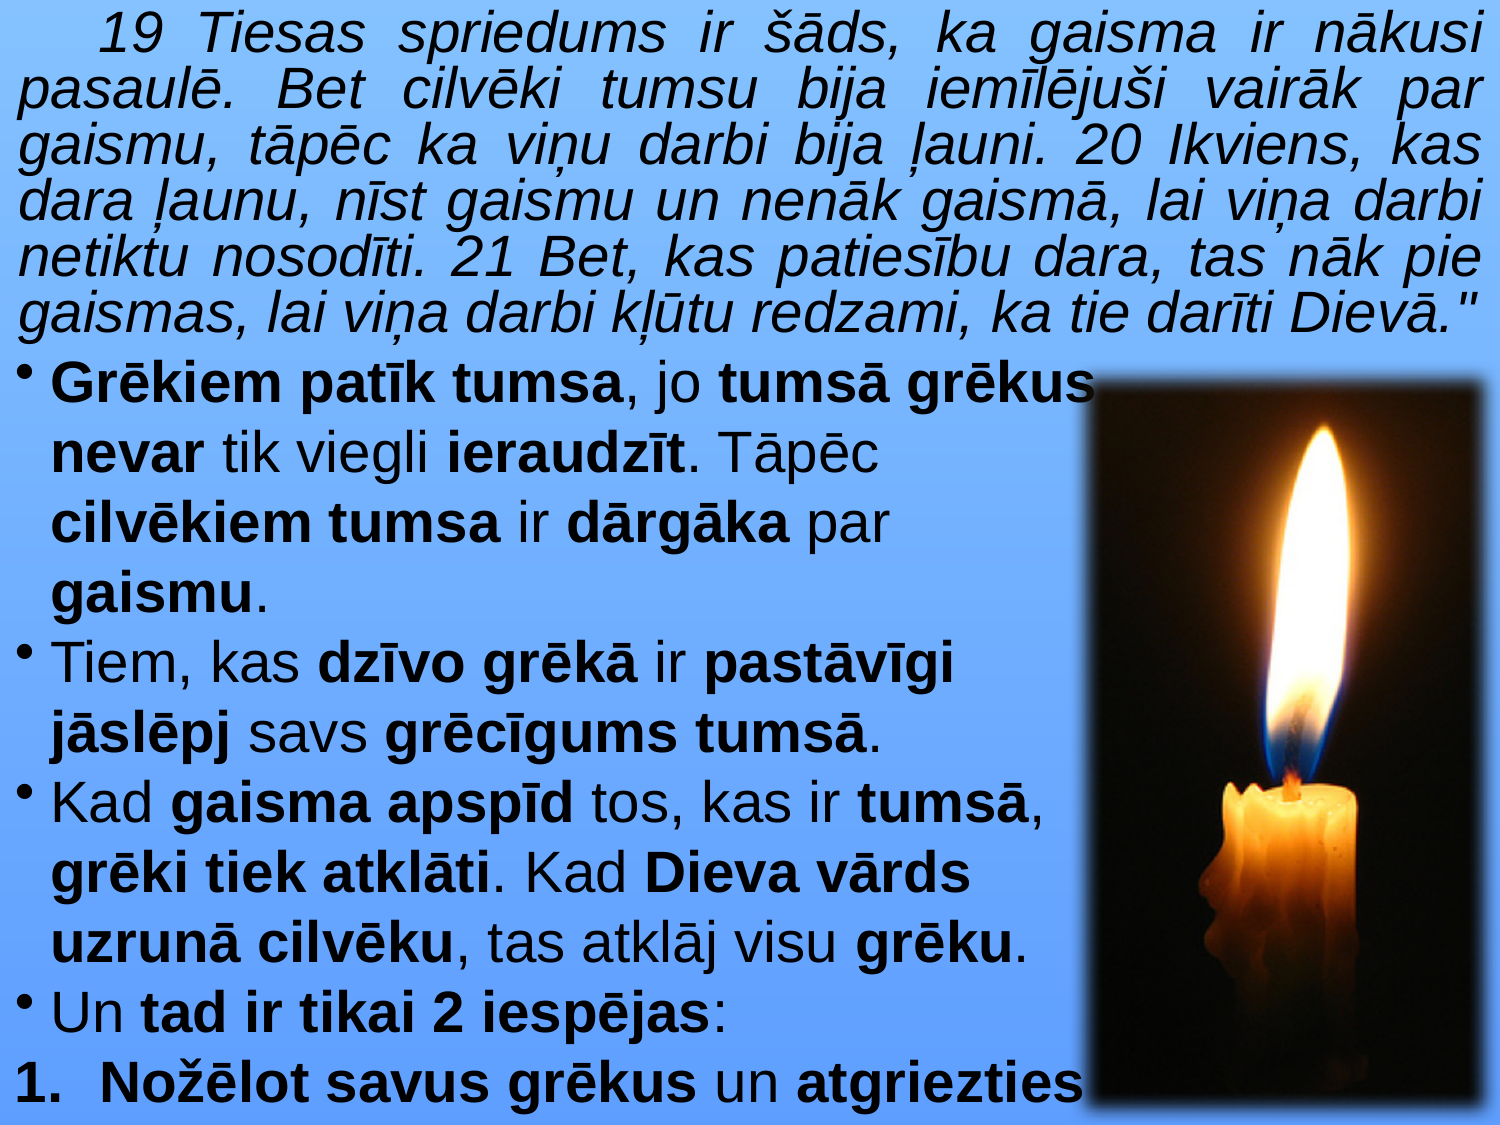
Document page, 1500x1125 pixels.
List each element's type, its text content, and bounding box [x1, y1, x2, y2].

list 19 Tiesas spriedums ir šāds, ka gaisma ir nākusi pasaulē. Bet cilvēki tumsu bija iemīlējuši vairāk par gaismu, tāpēc ka viņu darbi bija ļauni. 20 Ikviens, kas dara ļaunu, nīst gaismu un nenāk gaismā, lai viņa darbi netiktu nosodīti. 21 Bet, kas patiesību dara, tas nāk pie gaismas, lai viņa darbi kļūtu redzami, ka tie darīti Dievā." [0, 0, 1500, 173]
text_box Grēkiem patīk tumsa, jo tumsā grēkus nevar tik viegli ieraudzīt. Tāpēc cilvēkiem tumsa ir dārgāka par gaismu. Tiem, kas dzīvo grēkā ir pastāvīgi jāslēpj savs grēcīgums tumsā. Kad gaisma apspīd tos, kas ir tumsā, grēki tiek atklāti. Kad Dieva vārds uzrunā cilvēku, tas atklāj visu grēku. Un tad ir tikai 2 iespējas: Nožēlot savus grēkus un atgriezties Izvairīties un noslēgties no baznīcas. [0, 336, 1137, 1125]
picture [1068, 361, 1500, 1125]
